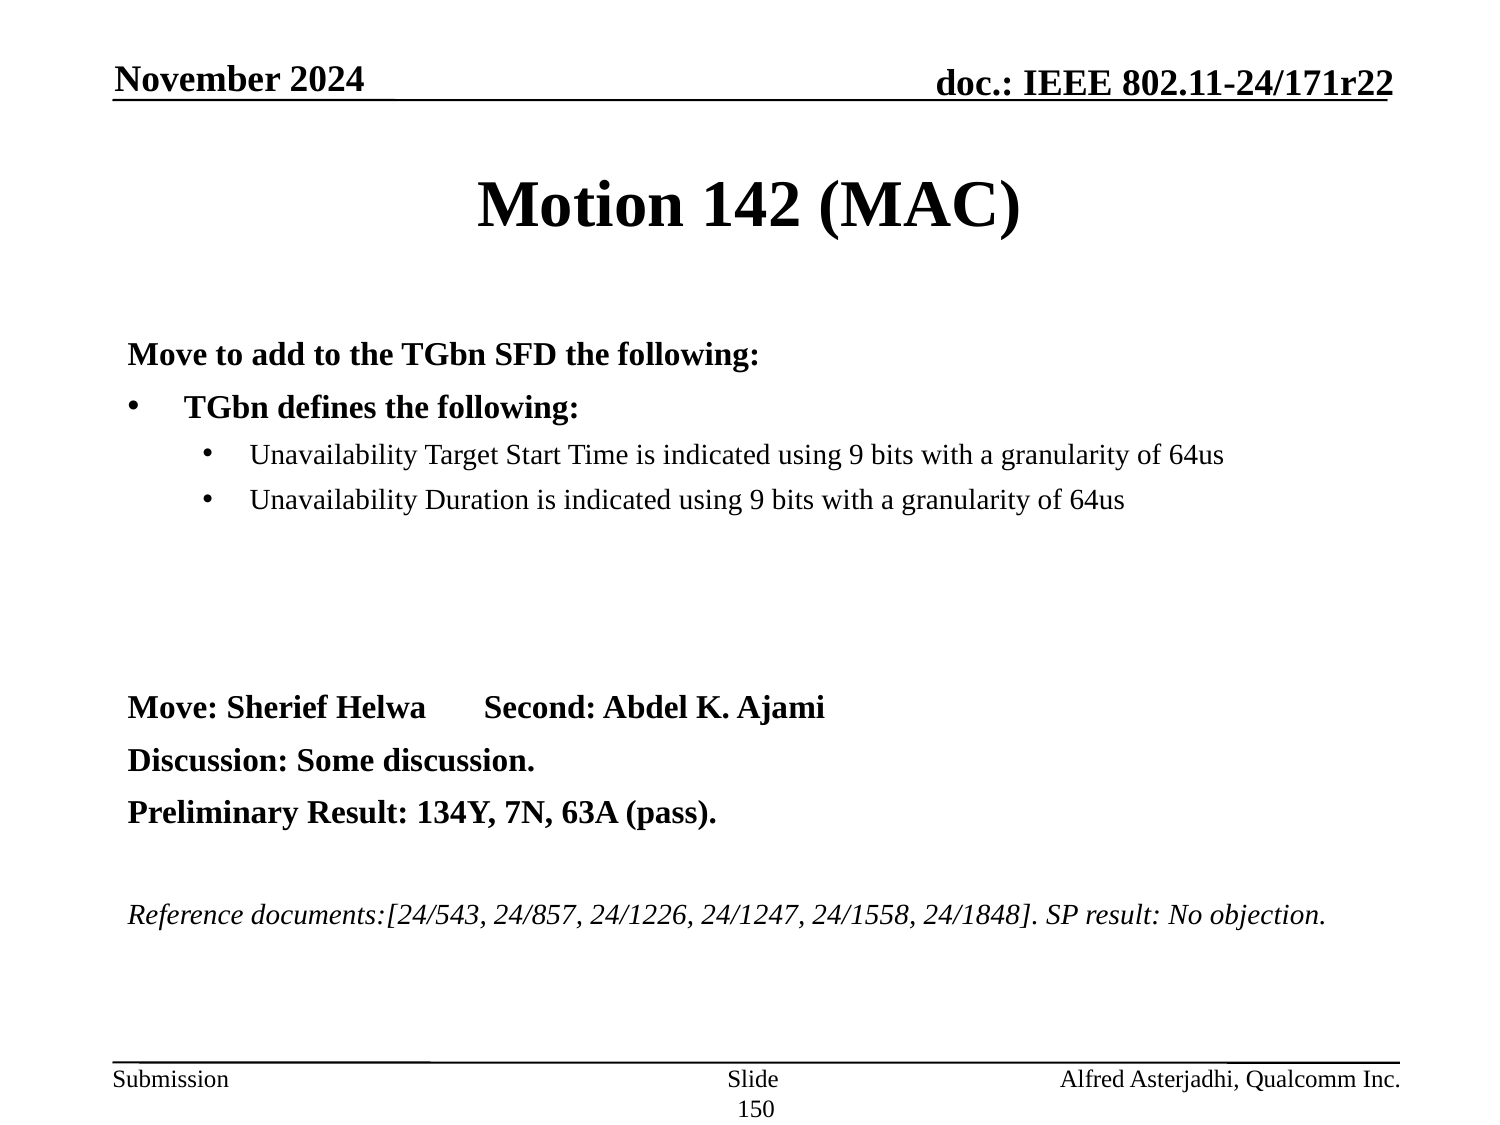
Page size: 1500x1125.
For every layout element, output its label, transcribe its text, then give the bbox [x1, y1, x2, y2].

footer Alfred Asterjadhi, Qualcomm Inc. [878, 1061, 1402, 1093]
list Move to add to the TGbn SFD the following: TGbn defines the following: Unavailability Target Start Time is indicated using 9 bits with a granularity of 64us Unavailability Duration is indicated using 9 bits with a granularity of 64us Move: Sherief Helwa Second: Abdel K. Ajami Discussion: Some discussion. Preliminary Result: 134Y, 7N, 63A (pass). Reference documents:[24/543, 24/857, 24/1226, 24/1247, 24/1558, 24/1848]. SP result: No objection. [112, 324, 1388, 1000]
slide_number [114, 54, 423, 100]
title Motion 142 (MAC) [112, 112, 1388, 288]
slide_number Slide 150 [712, 1061, 800, 1123]
